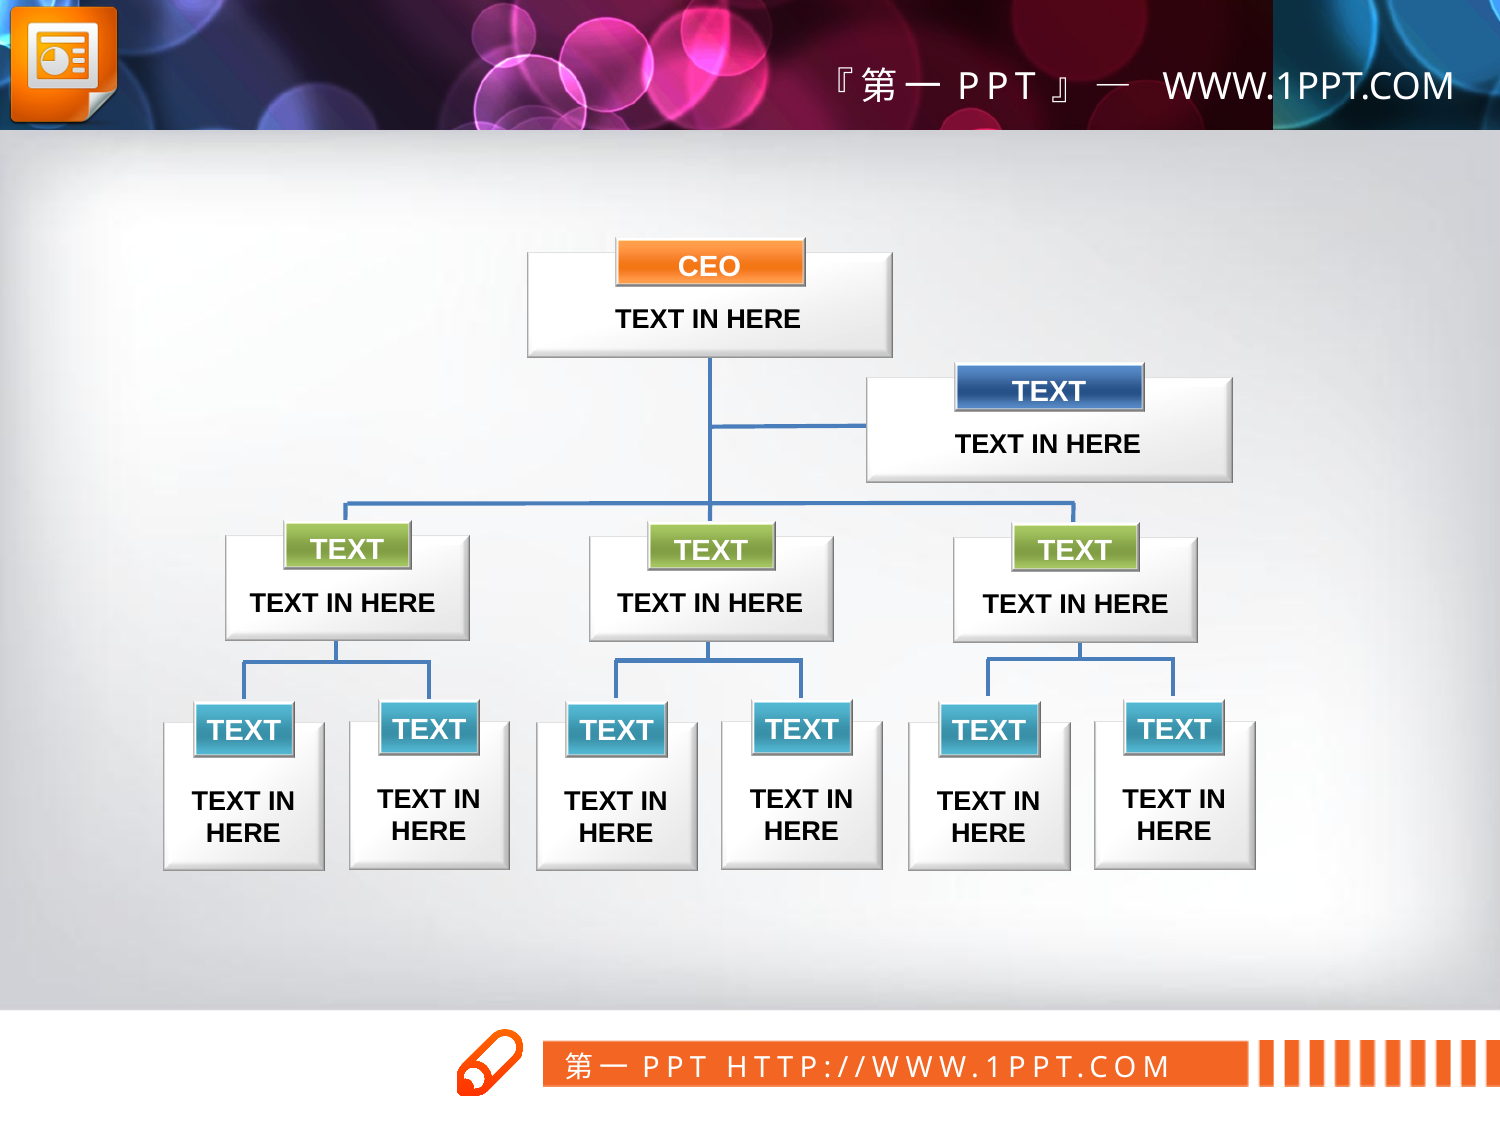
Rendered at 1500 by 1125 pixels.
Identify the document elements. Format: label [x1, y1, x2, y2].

text_box [1092, 697, 1257, 871]
text_box [586, 519, 836, 643]
text_box [347, 697, 512, 871]
picture [543, 1040, 1500, 1087]
text_box [864, 360, 1234, 484]
text_box [951, 519, 1200, 644]
text_box [906, 699, 1072, 873]
text_box [719, 697, 885, 871]
text_box [534, 699, 699, 873]
text_box [525, 235, 894, 359]
picture [0, 0, 1500, 1012]
text_box [161, 699, 327, 873]
text_box [223, 518, 471, 642]
